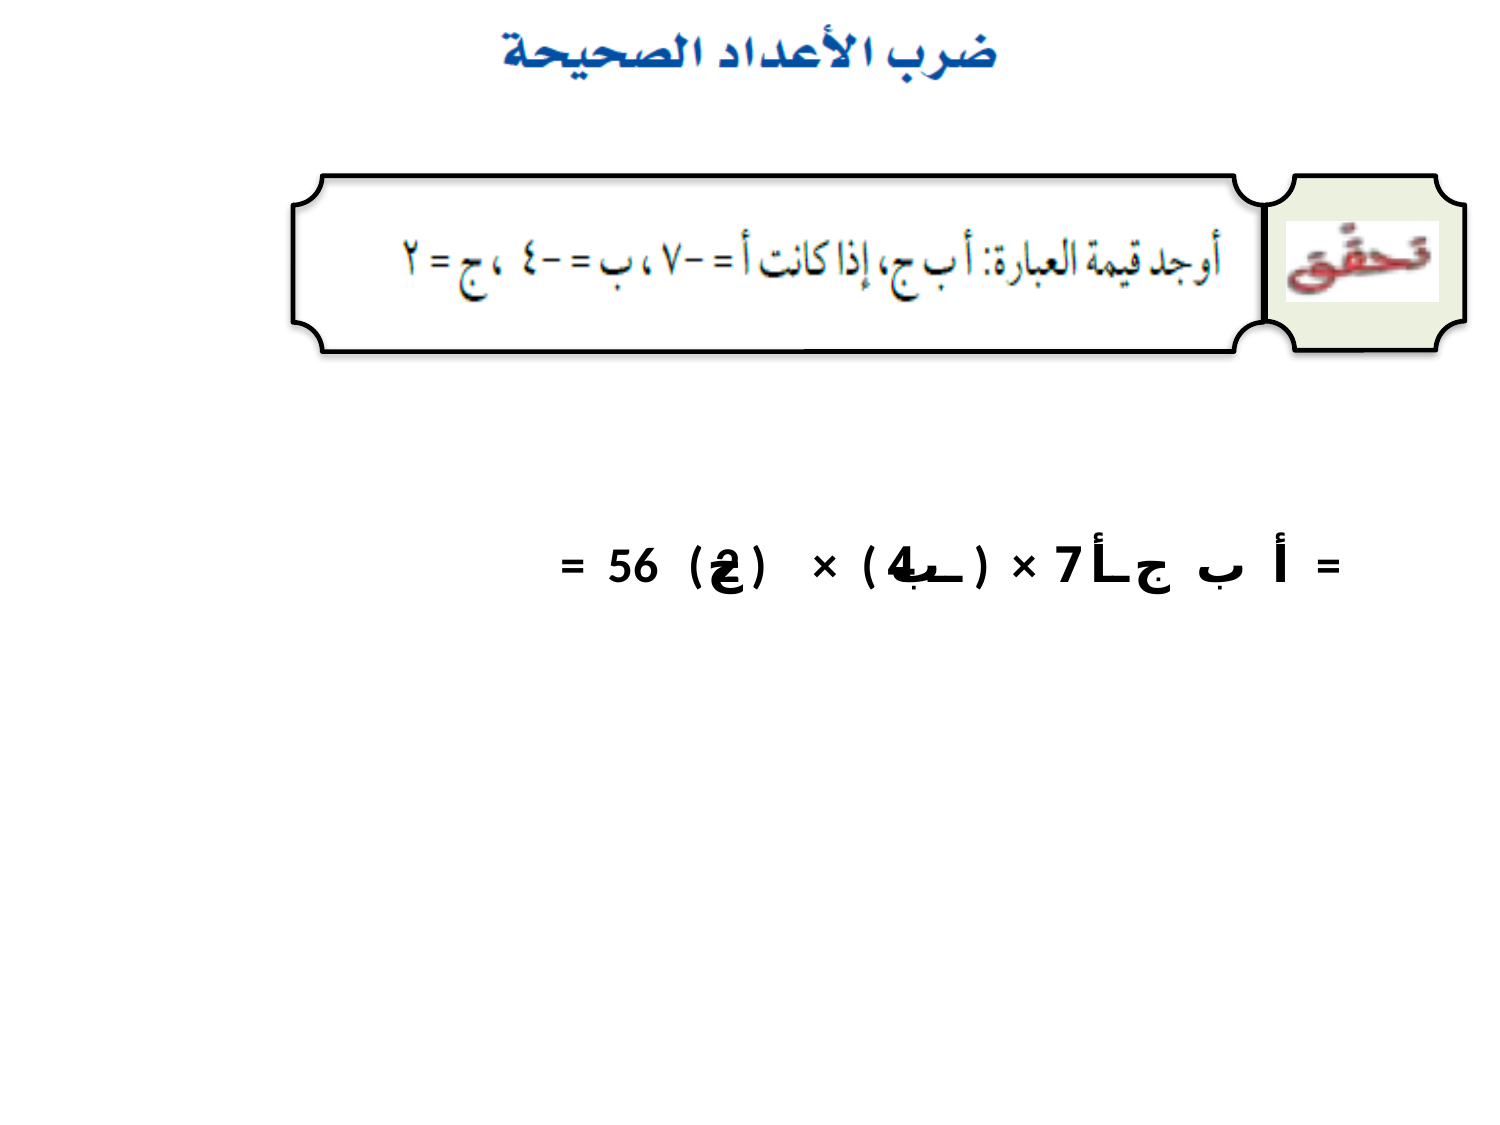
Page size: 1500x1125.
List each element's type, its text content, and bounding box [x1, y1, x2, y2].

picture [498, 23, 1001, 85]
text_box ــ 7 [1118, 527, 1149, 598]
text_box ( ــ 4 ) [843, 527, 1008, 598]
text_box أ ب ج = [1160, 527, 1360, 598]
text_box ــ 7 [1050, 527, 1073, 598]
text_box × [796, 527, 849, 598]
text_box أ [1066, 527, 1125, 598]
picture [398, 222, 1224, 305]
text_box × [1002, 527, 1055, 598]
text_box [292, 175, 1466, 352]
text_box ( 2 ) [678, 527, 781, 598]
text_box = 56 [538, 527, 680, 598]
